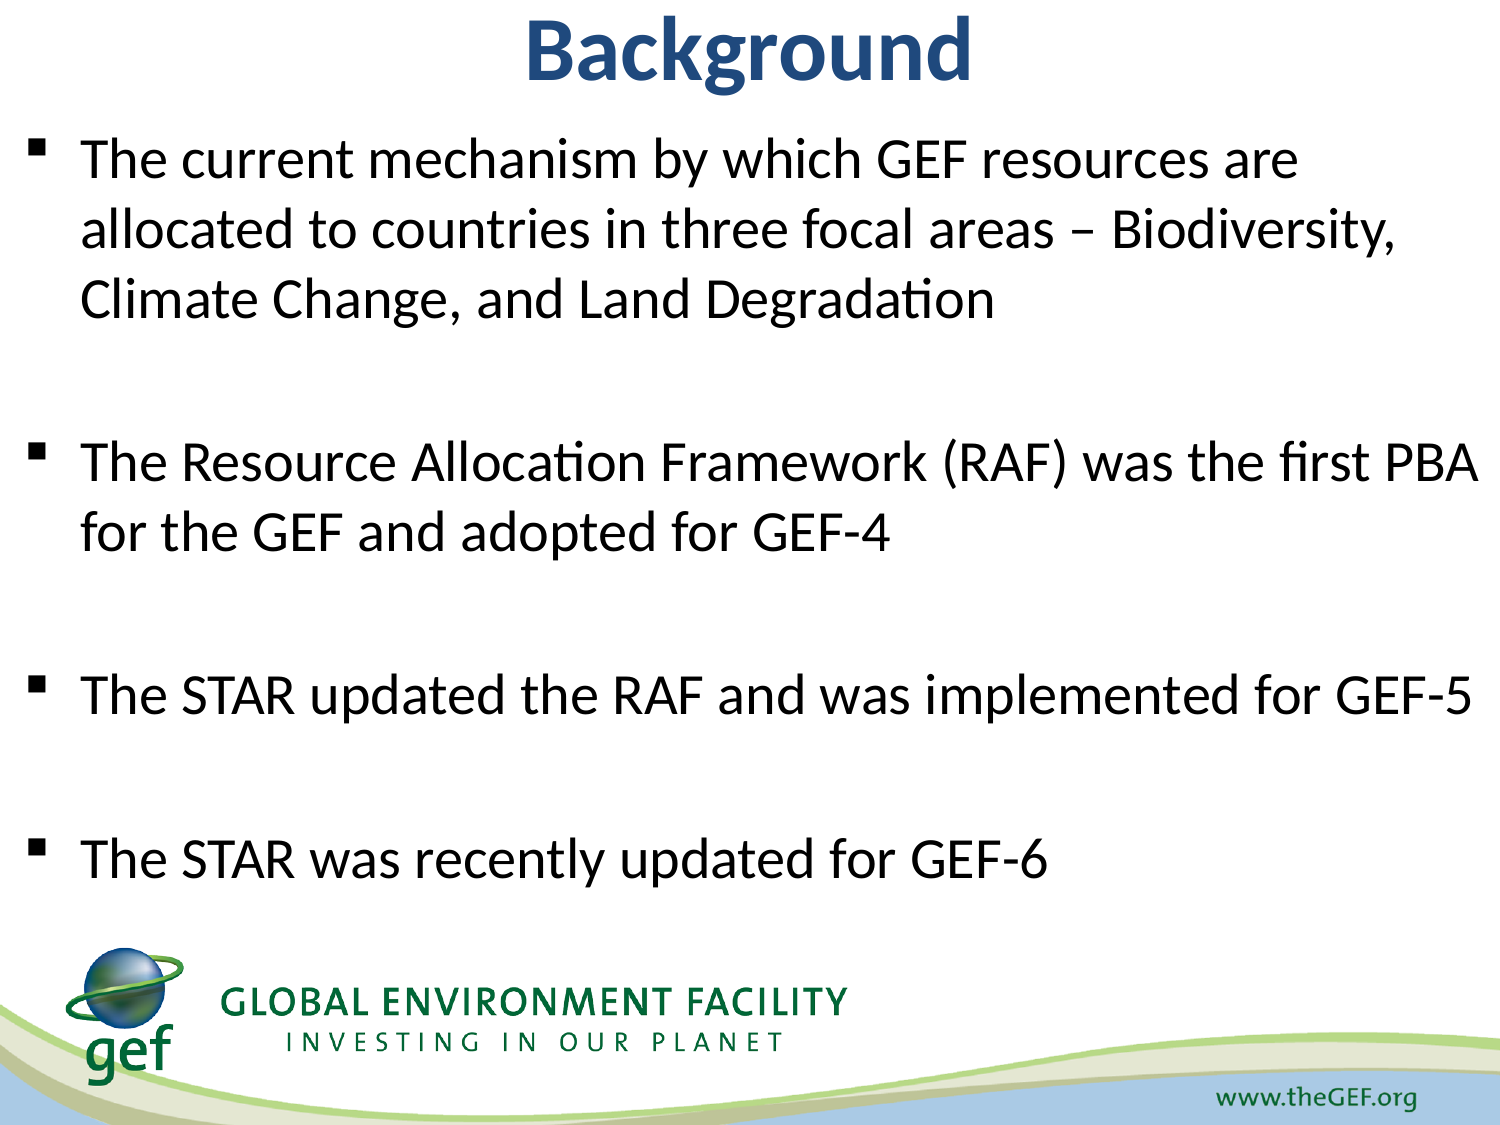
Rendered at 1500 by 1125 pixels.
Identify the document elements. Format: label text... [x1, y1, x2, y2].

list The current mechanism by which GEF resources are allocated to countries in three focal areas – Biodiversity, Climate Change, and Land Degradation The Resource Allocation Framework (RAF) was the first PBA for the GEF and adopted for GEF-4 The STAR updated the RAF and was implemented for GEF-5 The STAR was recently updated for GEF-6 [8, 112, 1500, 1001]
picture [0, 920, 1500, 1125]
title Background [74, 0, 1426, 88]
